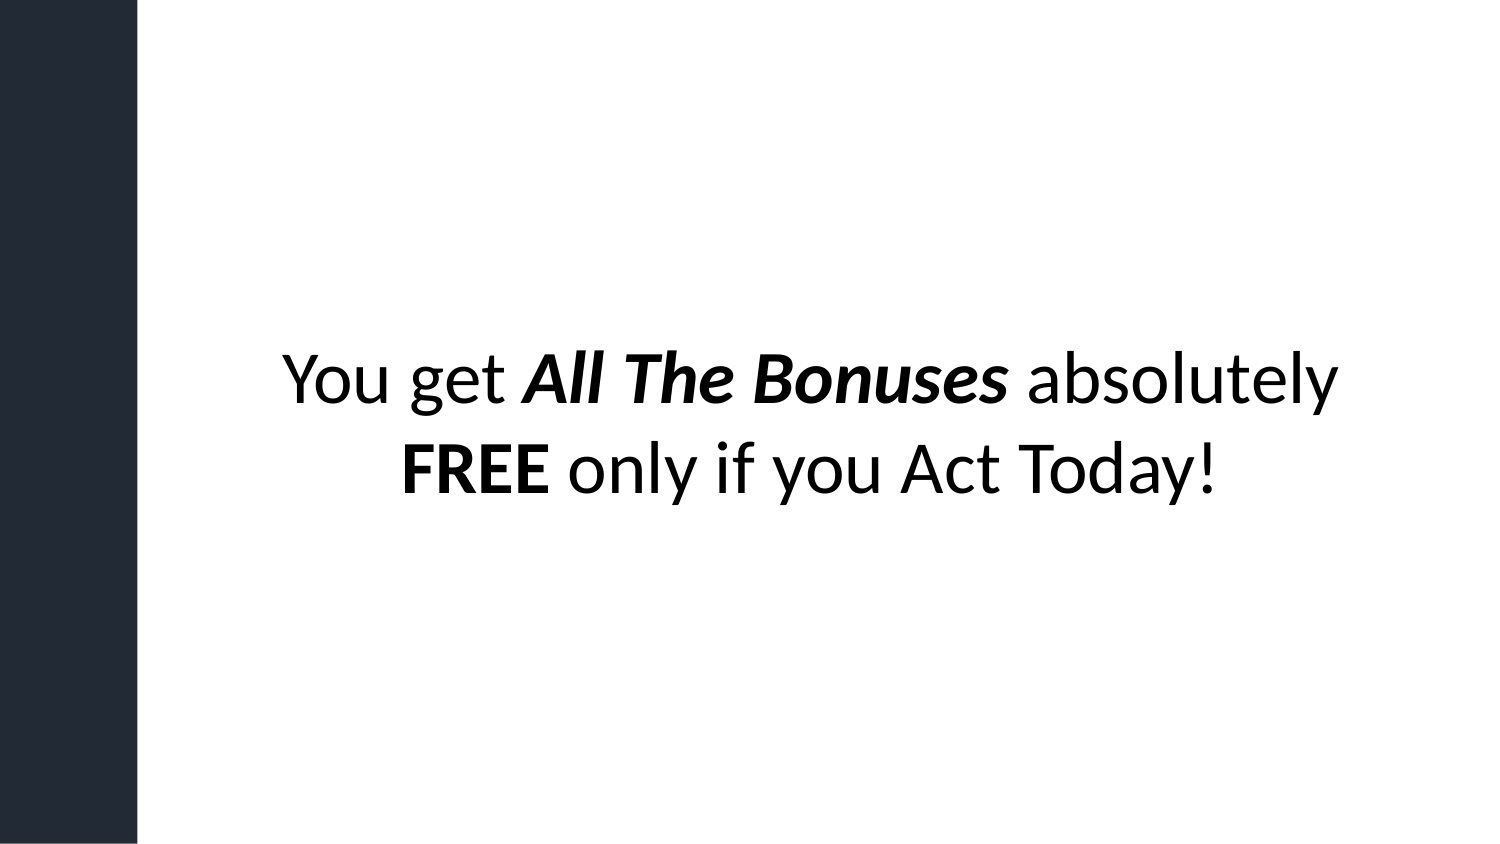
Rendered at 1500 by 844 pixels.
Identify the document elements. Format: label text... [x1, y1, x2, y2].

text_box You get All The Bonuses absolutely FREE only if you Act Today! [208, 388, 1414, 629]
text_box [0, 0, 138, 844]
